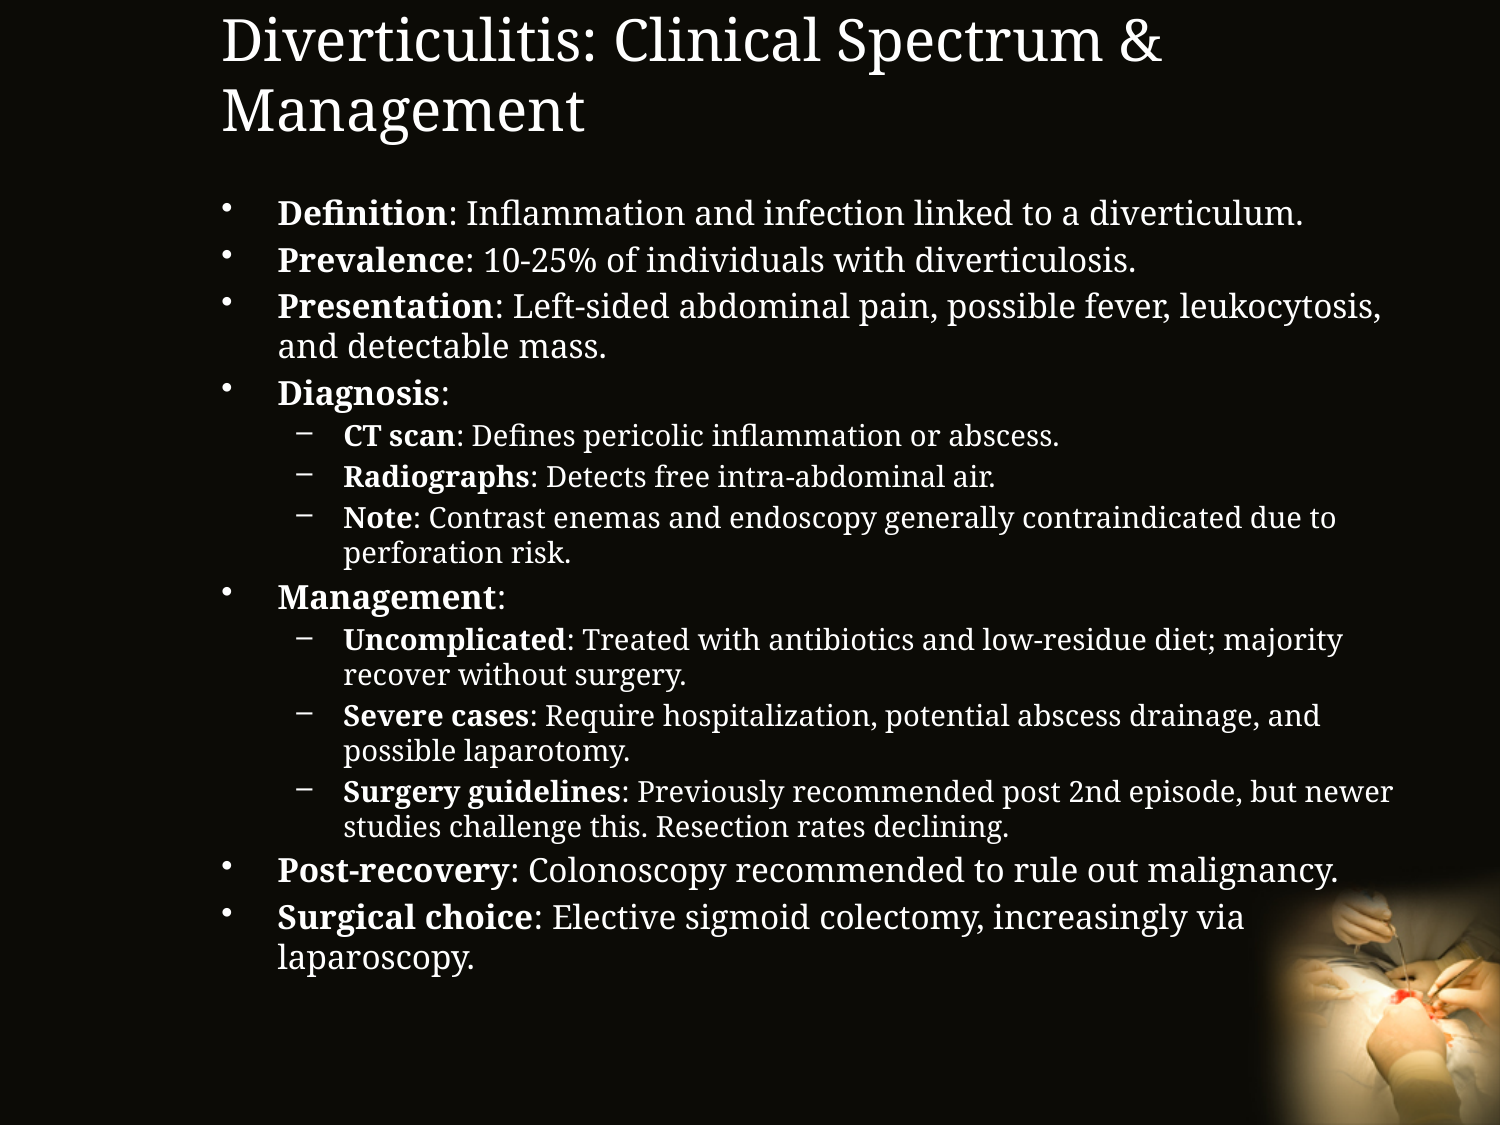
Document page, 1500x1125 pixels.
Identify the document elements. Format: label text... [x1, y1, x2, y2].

list Definition: Inflammation and infection linked to a diverticulum. Prevalence: 10-25% of individuals with diverticulosis. Presentation: Left-sided abdominal pain, possible fever, leukocytosis, and detectable mass. Diagnosis: CT scan: Defines pericolic inflammation or abscess. Radiographs: Detects free intra-abdominal air. Note: Contrast enemas and endoscopy generally contraindicated due to perforation risk. Management: Uncomplicated: Treated with antibiotics and low-residue diet; majority recover without surgery. Severe cases: Require hospitalization, potential abscess drainage, and possible laparotomy. Surgery guidelines: Previously recommended post 2nd episode, but newer studies challenge this. Resection rates declining. Post-recovery: Colonoscopy recommended to rule out malignancy. Surgical choice: Elective sigmoid colectomy, increasingly via laparoscopy. [206, 184, 1436, 1059]
picture [0, 0, 1500, 1125]
title Diverticulitis: Clinical Spectrum & Management [206, 30, 1377, 115]
